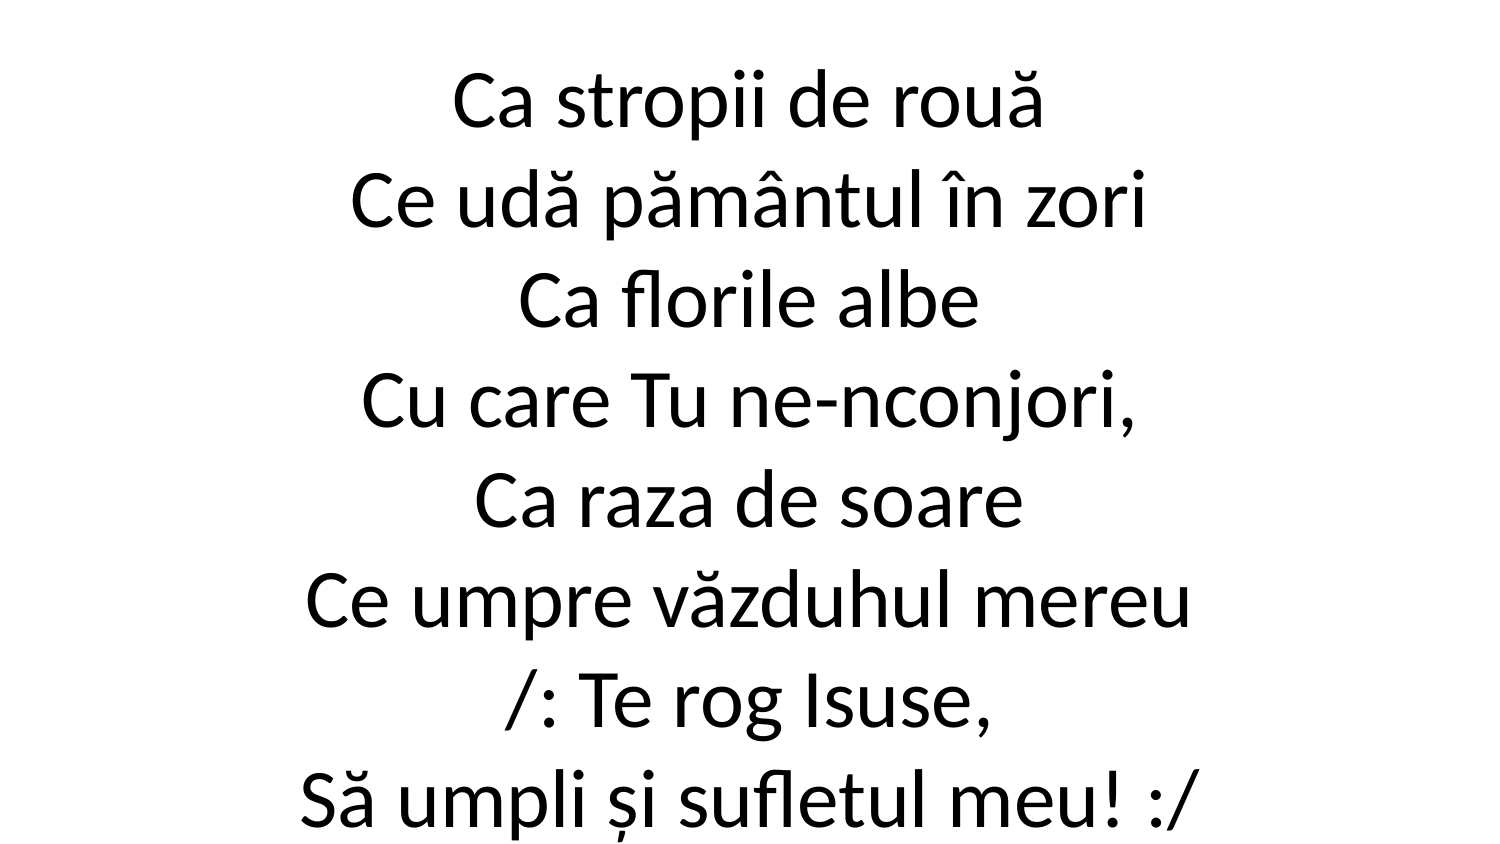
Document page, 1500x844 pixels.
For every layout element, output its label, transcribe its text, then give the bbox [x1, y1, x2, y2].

text_box Ca stropii de rouă Ce udă pământul în zori Ca florile albe Cu care Tu ne-nconjori, Ca raza de soare Ce umpre văzduhul mereu /: Te rog Isuse, Să umpli și sufletul meu! :/ [284, 0, 1216, 844]
